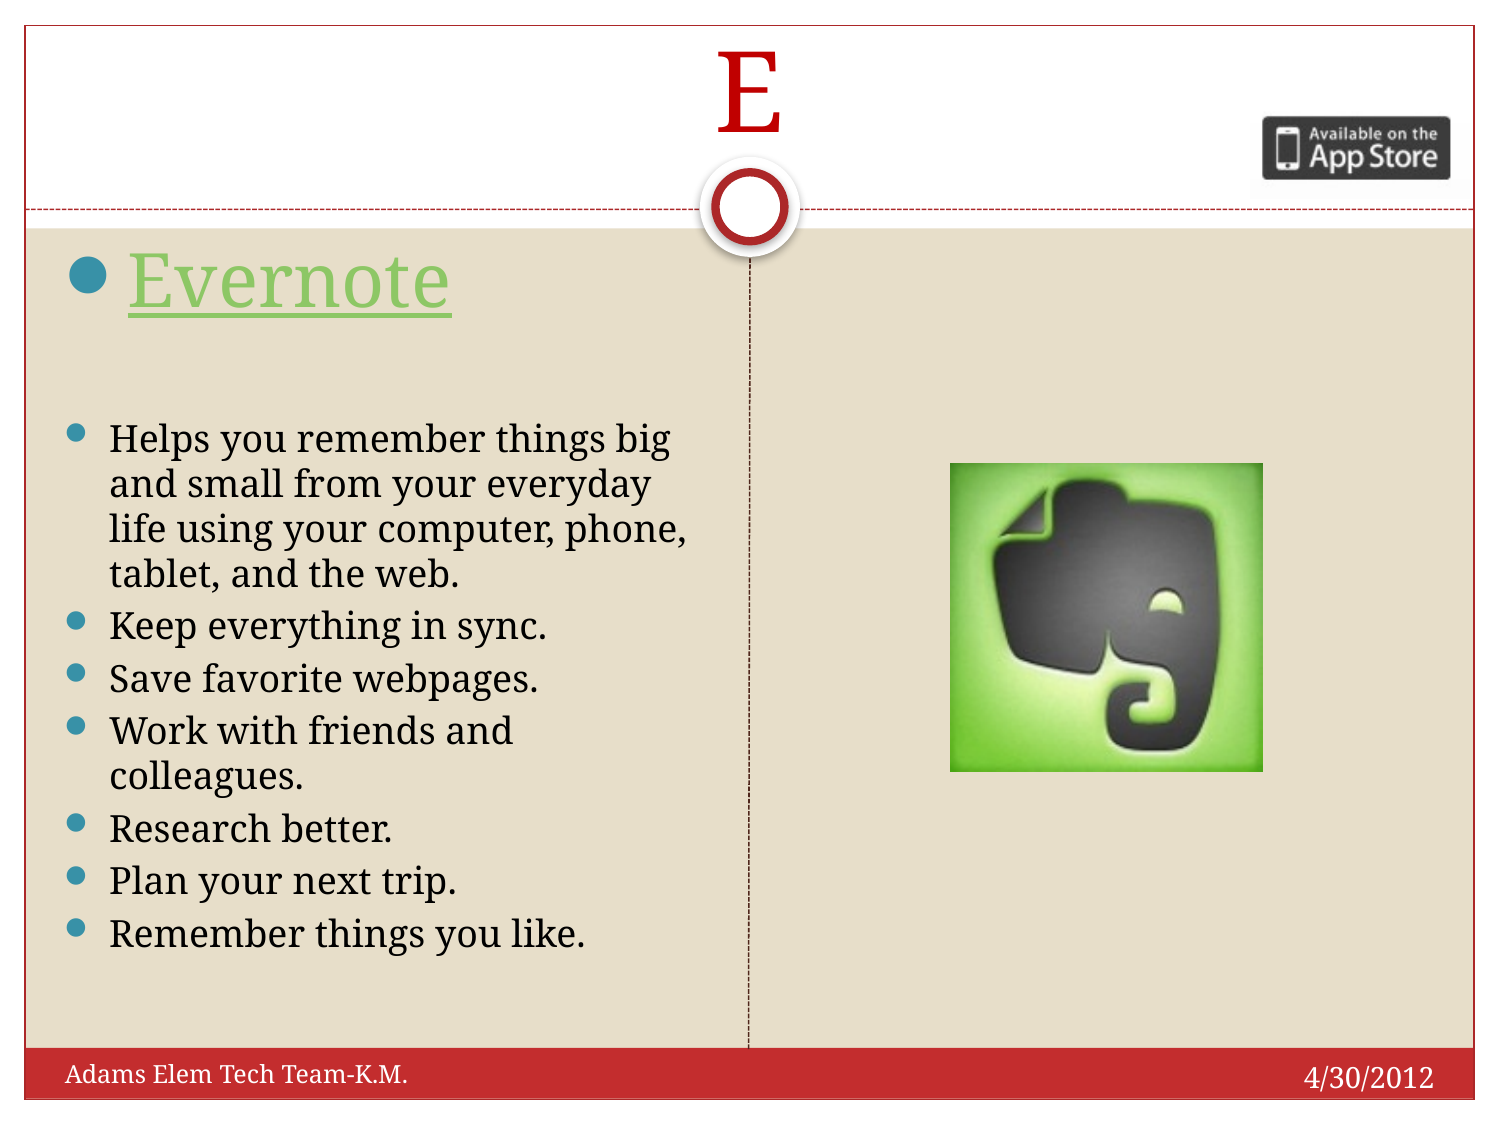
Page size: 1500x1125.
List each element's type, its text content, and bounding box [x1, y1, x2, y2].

picture [949, 463, 1263, 773]
footer Adams Elem Tech Team-K.M. [50, 1051, 638, 1112]
list Evernote Helps you remember things big and small from your everyday life using your computer, phone, tablet, and the web. Keep everything in sync. Save favorite webpages. Work with friends and colleagues. Research better. Plan your next trip. Remember things you like. [49, 224, 712, 993]
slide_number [950, 1051, 1450, 1112]
picture [1249, 99, 1471, 199]
title E [49, 37, 1450, 162]
